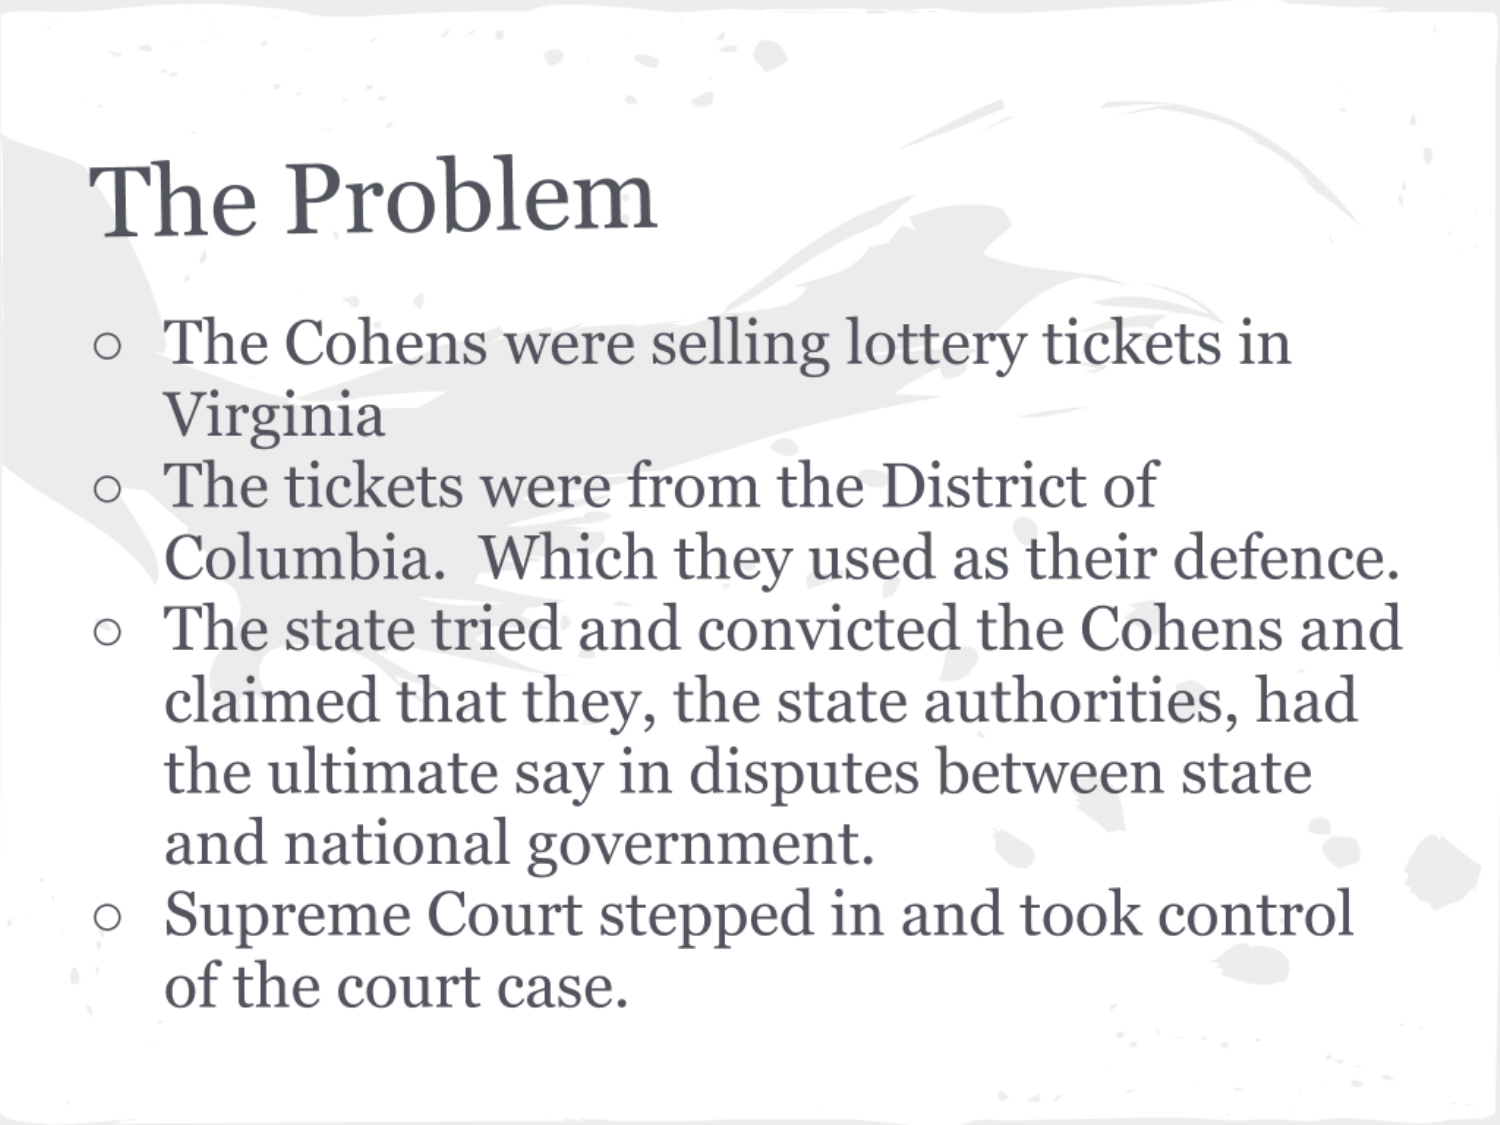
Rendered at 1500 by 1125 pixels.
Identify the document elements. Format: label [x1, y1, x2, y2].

list [0, 0, 1500, 1125]
